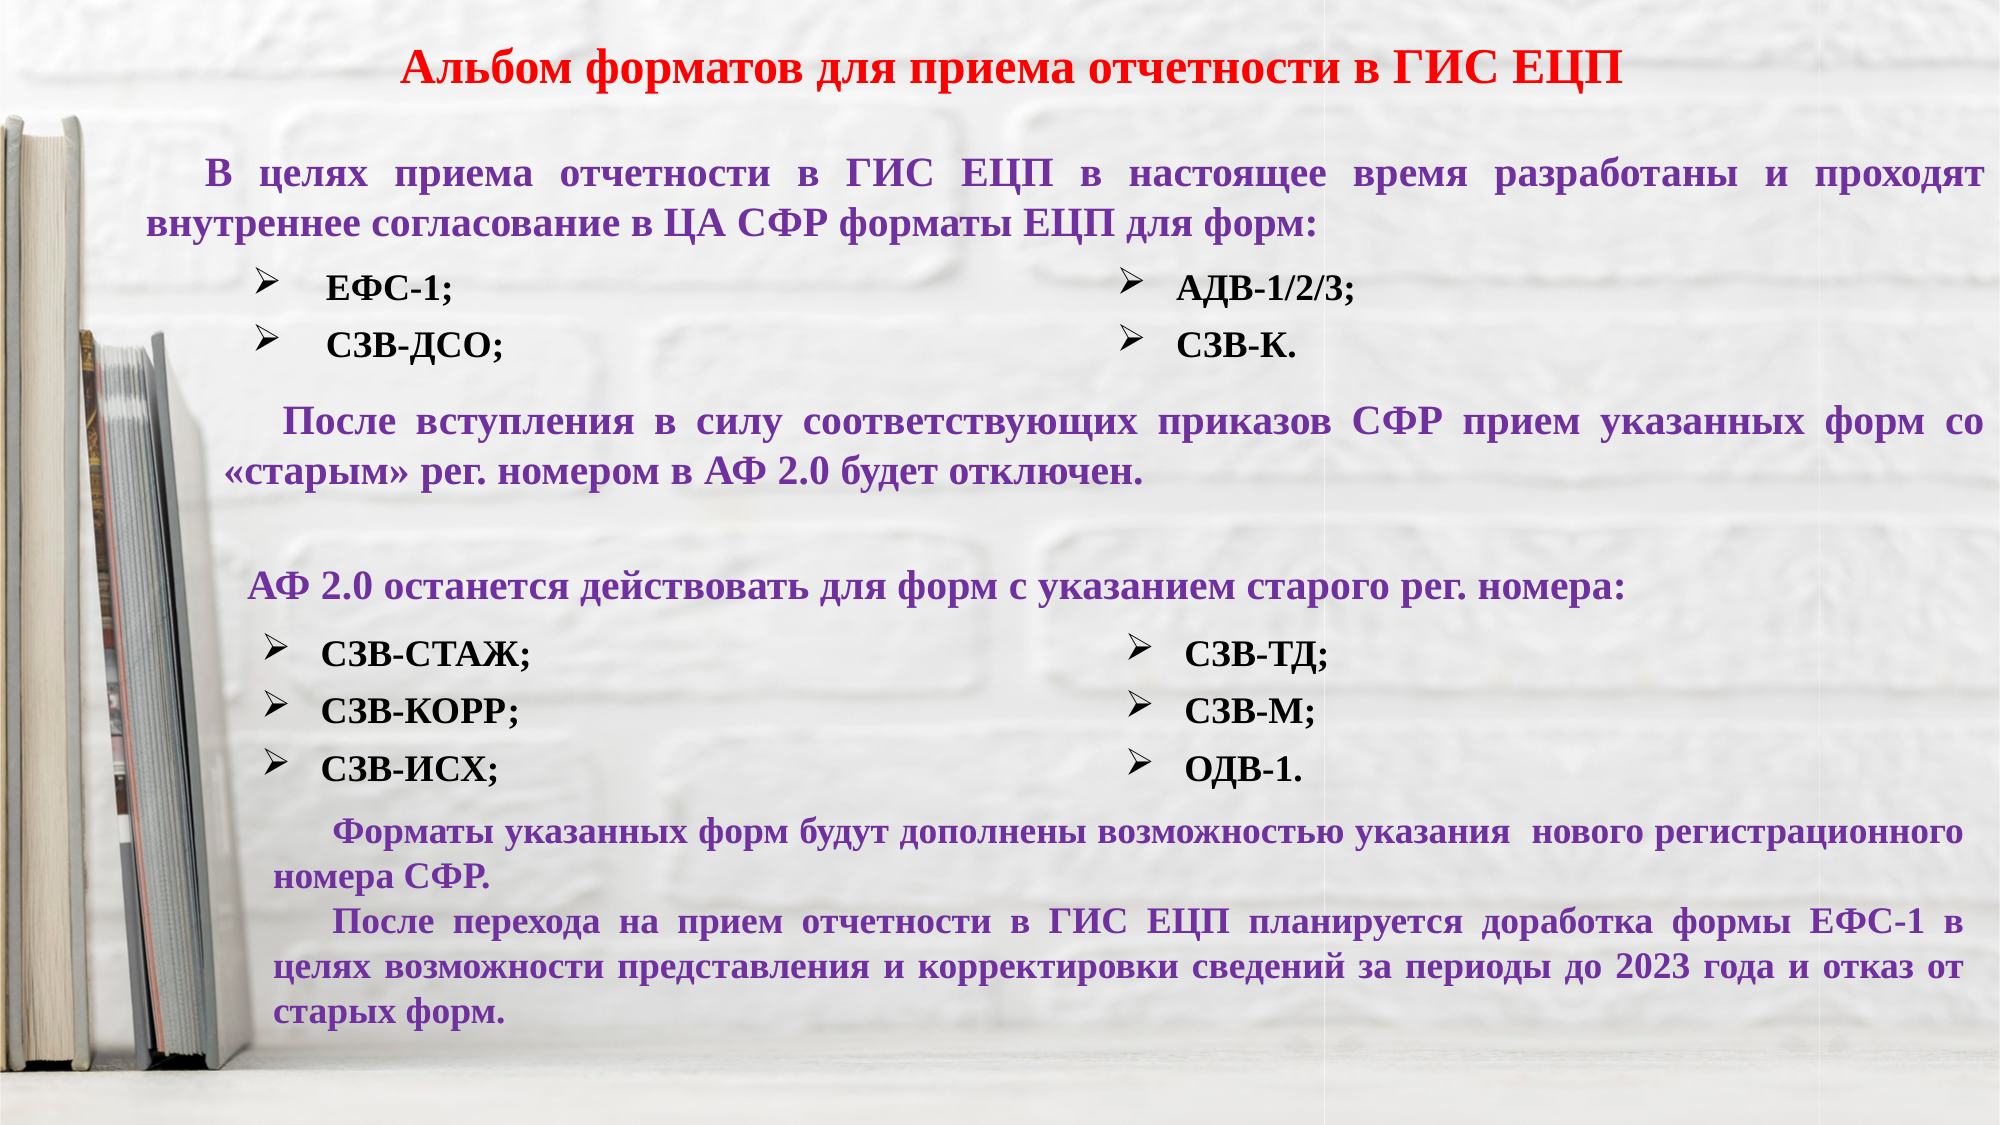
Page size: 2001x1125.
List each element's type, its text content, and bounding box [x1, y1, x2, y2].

text_box Альбом форматов для приема отчетности в ГИС ЕЦП [62, 26, 1961, 101]
text_box Форматы указанных форм будут дополнены возможностью указания нового регистрационного номера СФР. После перехода на прием отчетности в ГИС ЕЦП планируется доработка формы ЕФС-1 в целях возможности представления и корректировки сведений за периоды до 2023 года и отказ от старых форм. [244, 798, 1980, 1084]
text_box После вступления в силу соответствующих приказов СФР прием указанных форм со «старым» рег. номером в АФ 2.0 будет отключен. [208, 385, 2000, 501]
picture [0, 0, 2000, 1125]
text_box АФ 2.0 останется действовать для форм с указанием старого рег. номера: [173, 550, 2000, 616]
text_box В целях приема отчетности в ГИС ЕЦП в настоящее время разработаны и проходят внутреннее согласование в ЦА СФР форматы ЕЦП для форм: [102, 137, 2000, 252]
text_box ЕФС-1; СЗВ-ДСО; АДВ-1/2/3; СЗВ-К. [149, 255, 1997, 418]
text_box СЗВ-СТАЖ; СЗВ-КОРР; СЗВ-ИСХ; СЗВ-ТД; СЗВ-М; ОДВ-1. [173, 621, 2000, 843]
